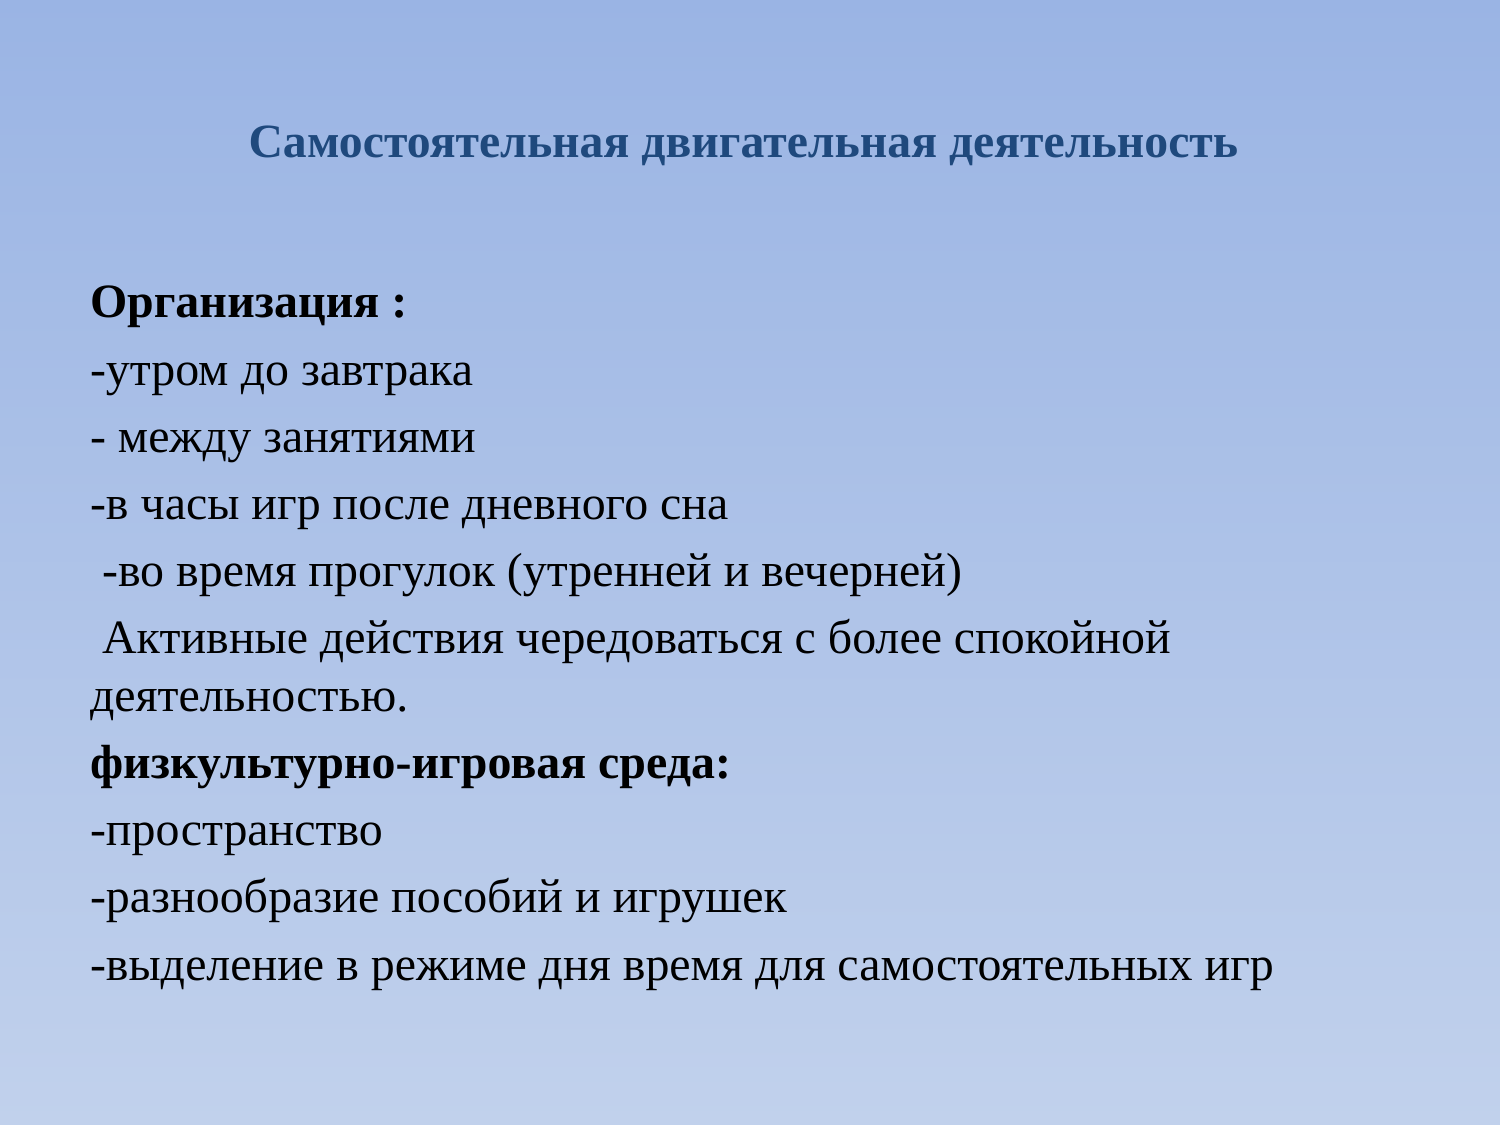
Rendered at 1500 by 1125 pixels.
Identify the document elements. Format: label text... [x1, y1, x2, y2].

list Организация : -утром до завтрака - между занятиями -в часы игр после дневного сна -во время прогулок (утренней и вечерней) Активные действия чередоваться с более спокойной деятельностью. физкультурно-игровая среда: -пространство -разнообразие пособий и игрушек -выделение в режиме дня время для самостоятельных игр [75, 262, 1425, 1005]
title Самостоятельная двигательная деятельность [75, 45, 1425, 233]
